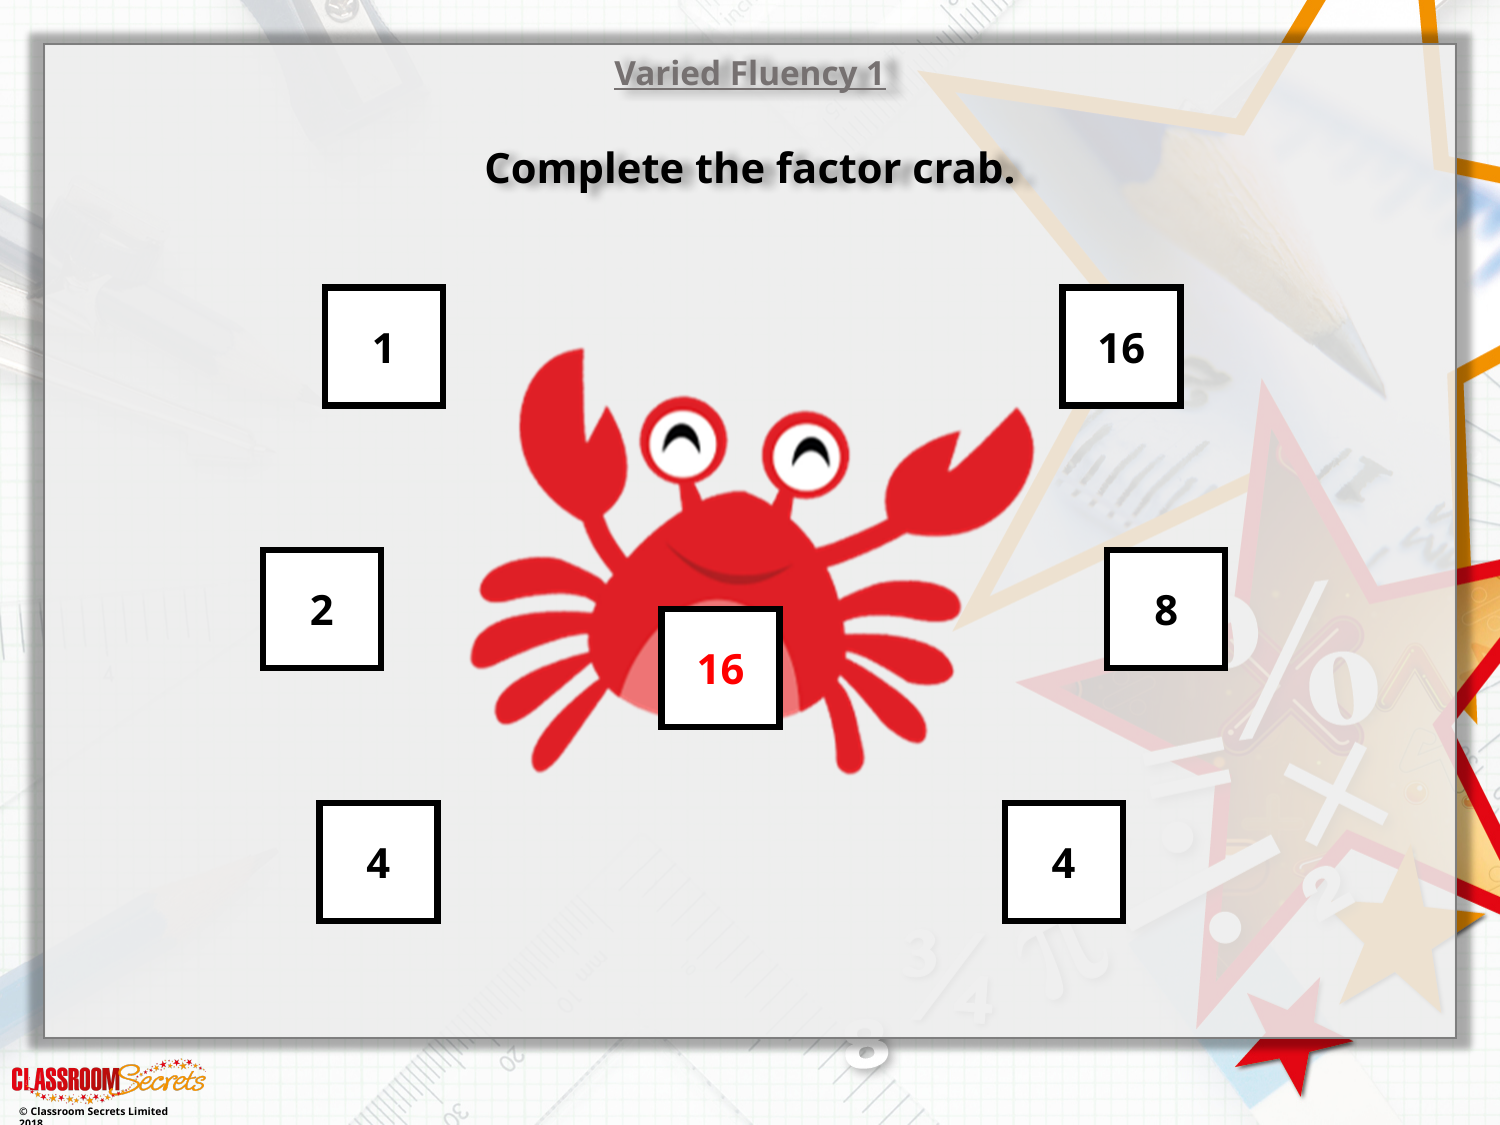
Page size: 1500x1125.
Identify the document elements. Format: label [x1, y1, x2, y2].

picture [0, 0, 1500, 1125]
text_box [262, 287, 1226, 922]
